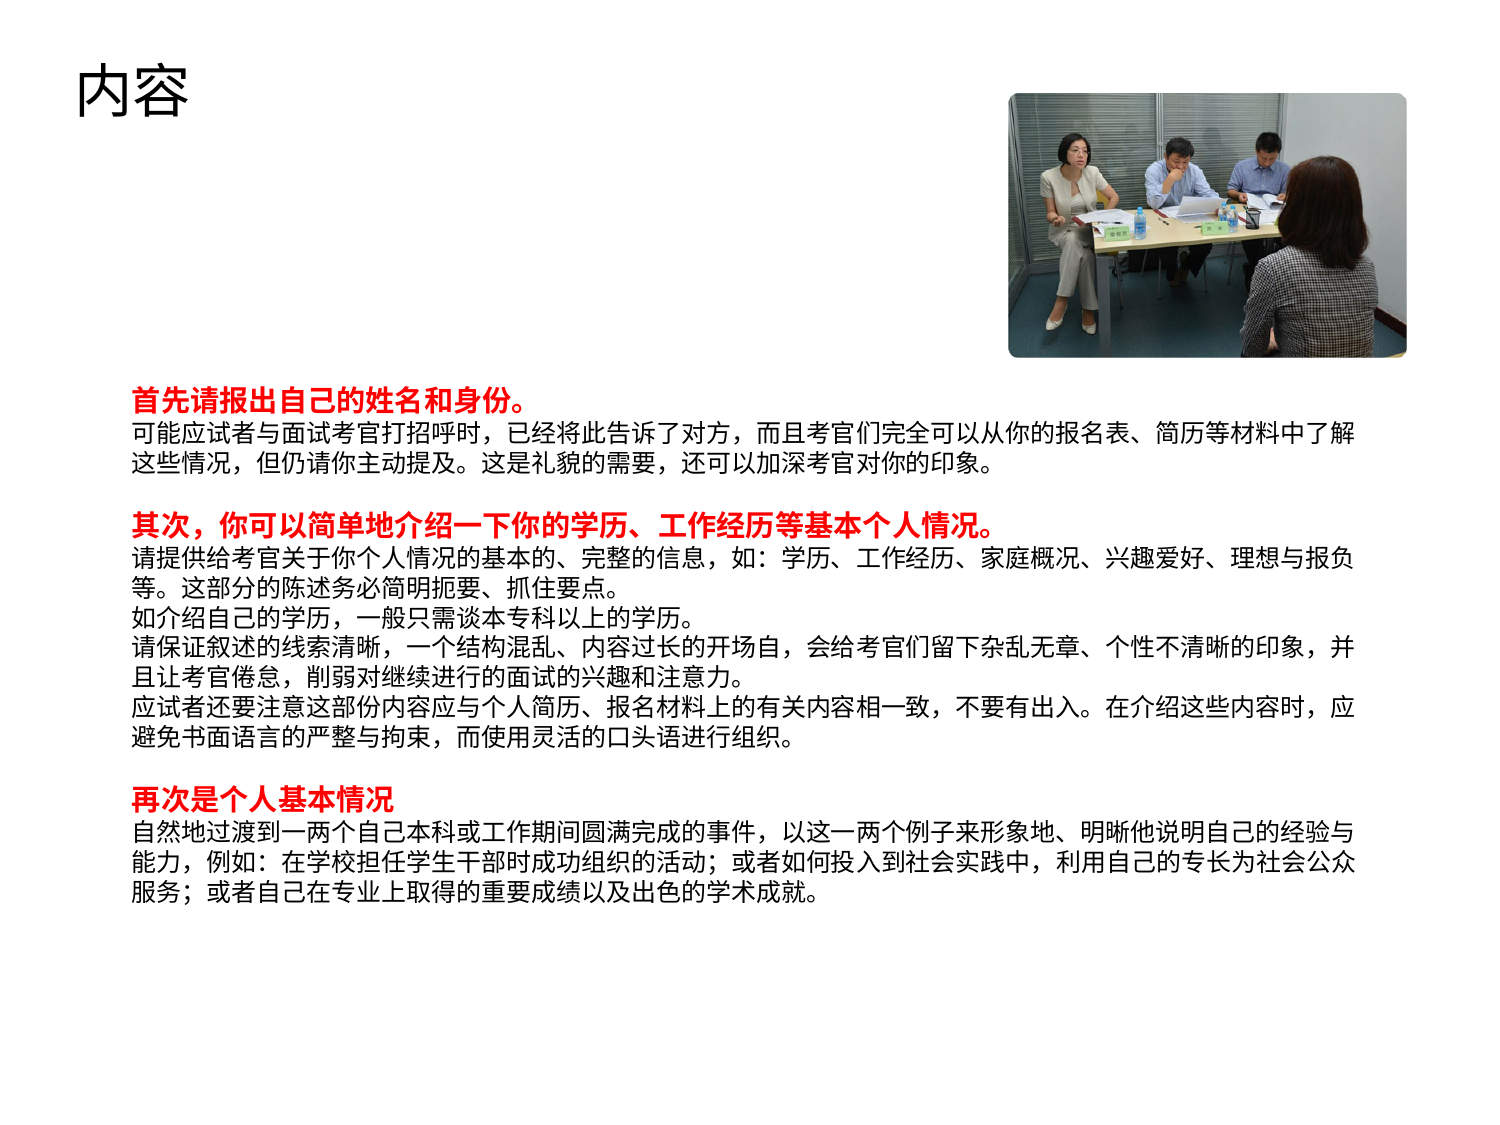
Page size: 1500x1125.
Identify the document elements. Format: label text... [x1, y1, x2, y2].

text_box 内容 [59, 46, 206, 132]
text_box 首先请报出自己的姓名和身份。 可能应试者与面试考官打招呼时，已经将此告诉了对方，而且考官们完全可以从你的报名表、简历等材料中了解这些情况，但仍请你主动提及。这是礼貌的需要，还可以加深考官对你的印象。 其次，你可以简单地介绍一下你的学历、工作经历等基本个人情况。 请提供给考官关于你个人情况的基本的、完整的信息，如：学历、工作经历、家庭概况、兴趣爱好、理想与报负 等。这部分的陈述务必简明扼要、抓住要点。 如介绍自己的学历，一般只需谈本专科以上的学历。 请保证叙述的线索清晰，一个结构混乱、内容过长的开场自，会给考官们留下杂乱无章、个性不清晰的印象，并且让考官倦怠，削弱对继续进行的面试的兴趣和注意力。 应试者还要注意这部份内容应与个人简历、报名材料上的有关内容相一致，不要有出入。在介绍这些内容时，应避免书面语言的严整与拘束，而使用灵活的口头语进行组织。 再次是个人基本情况 自然地过渡到一两个自己本科或工作期间圆满完成的事件，以这一两个例子来形象地、明晰他说明自己的经验与能力，例如：在学校担任学生干部时成功组织的活动；或者如何投入到社会实践中，利用自己的专长为社会公众服务；或者自己在专业上取得的重要成绩以及出色的学术成就。 [117, 375, 1383, 1064]
picture [1007, 93, 1407, 358]
